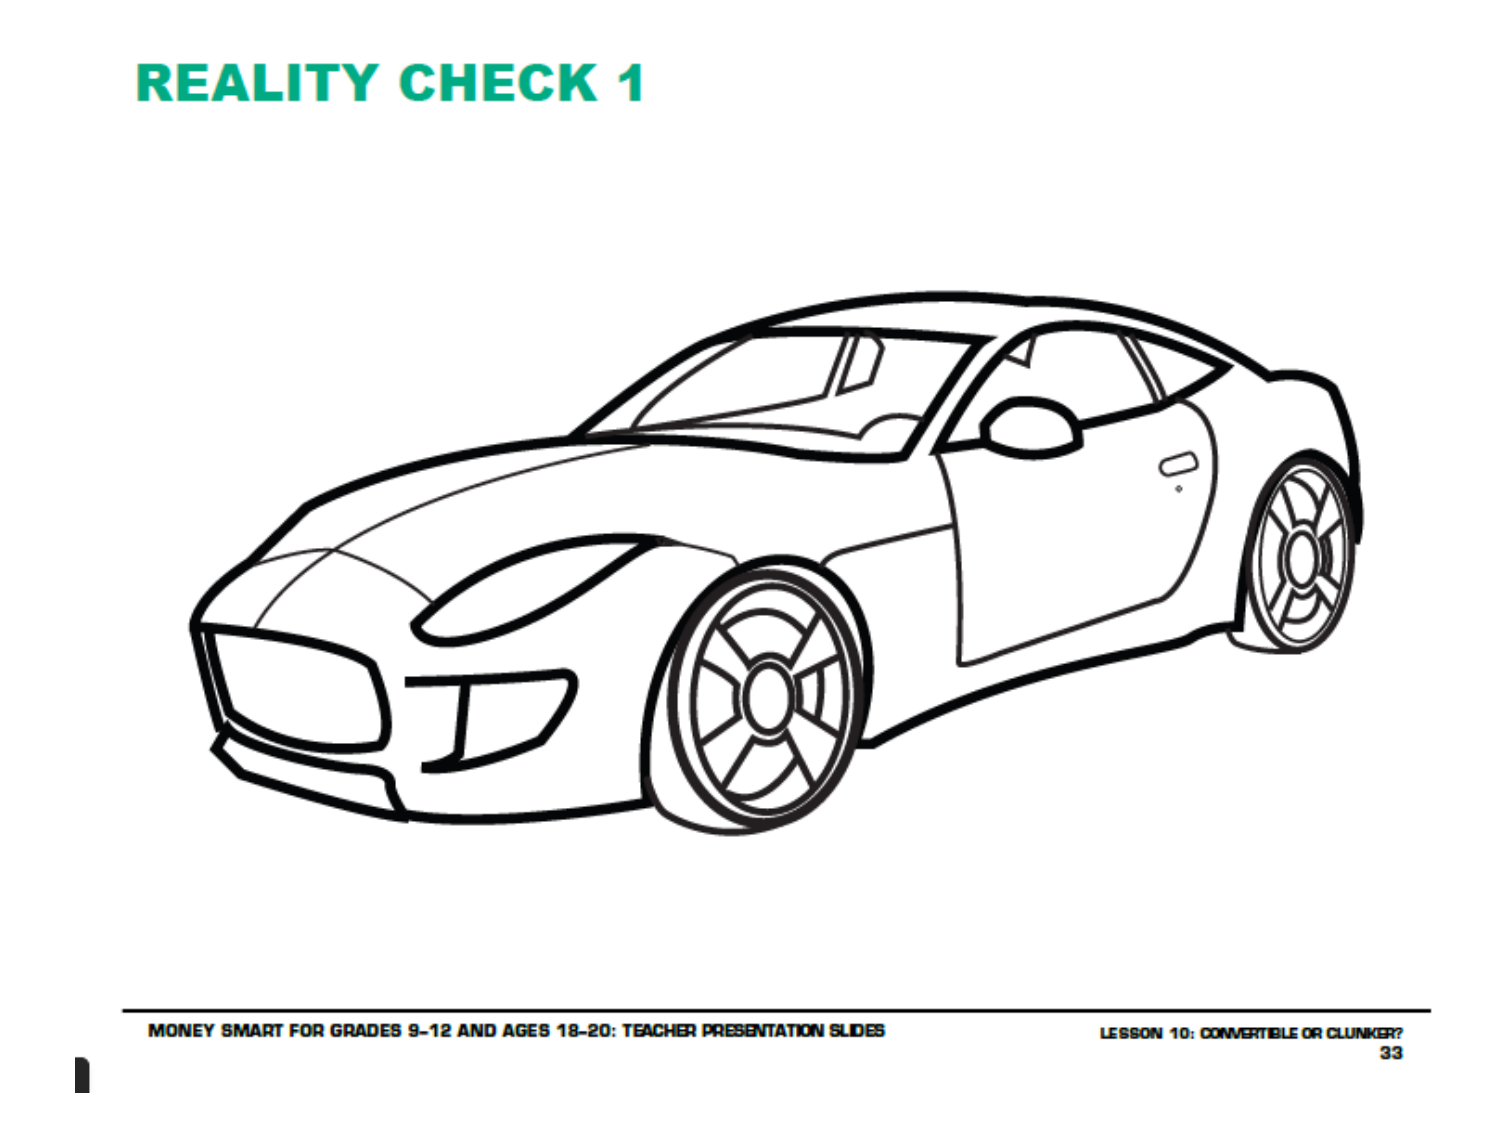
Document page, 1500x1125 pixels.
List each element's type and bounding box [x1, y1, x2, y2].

picture [74, 3, 1463, 1093]
